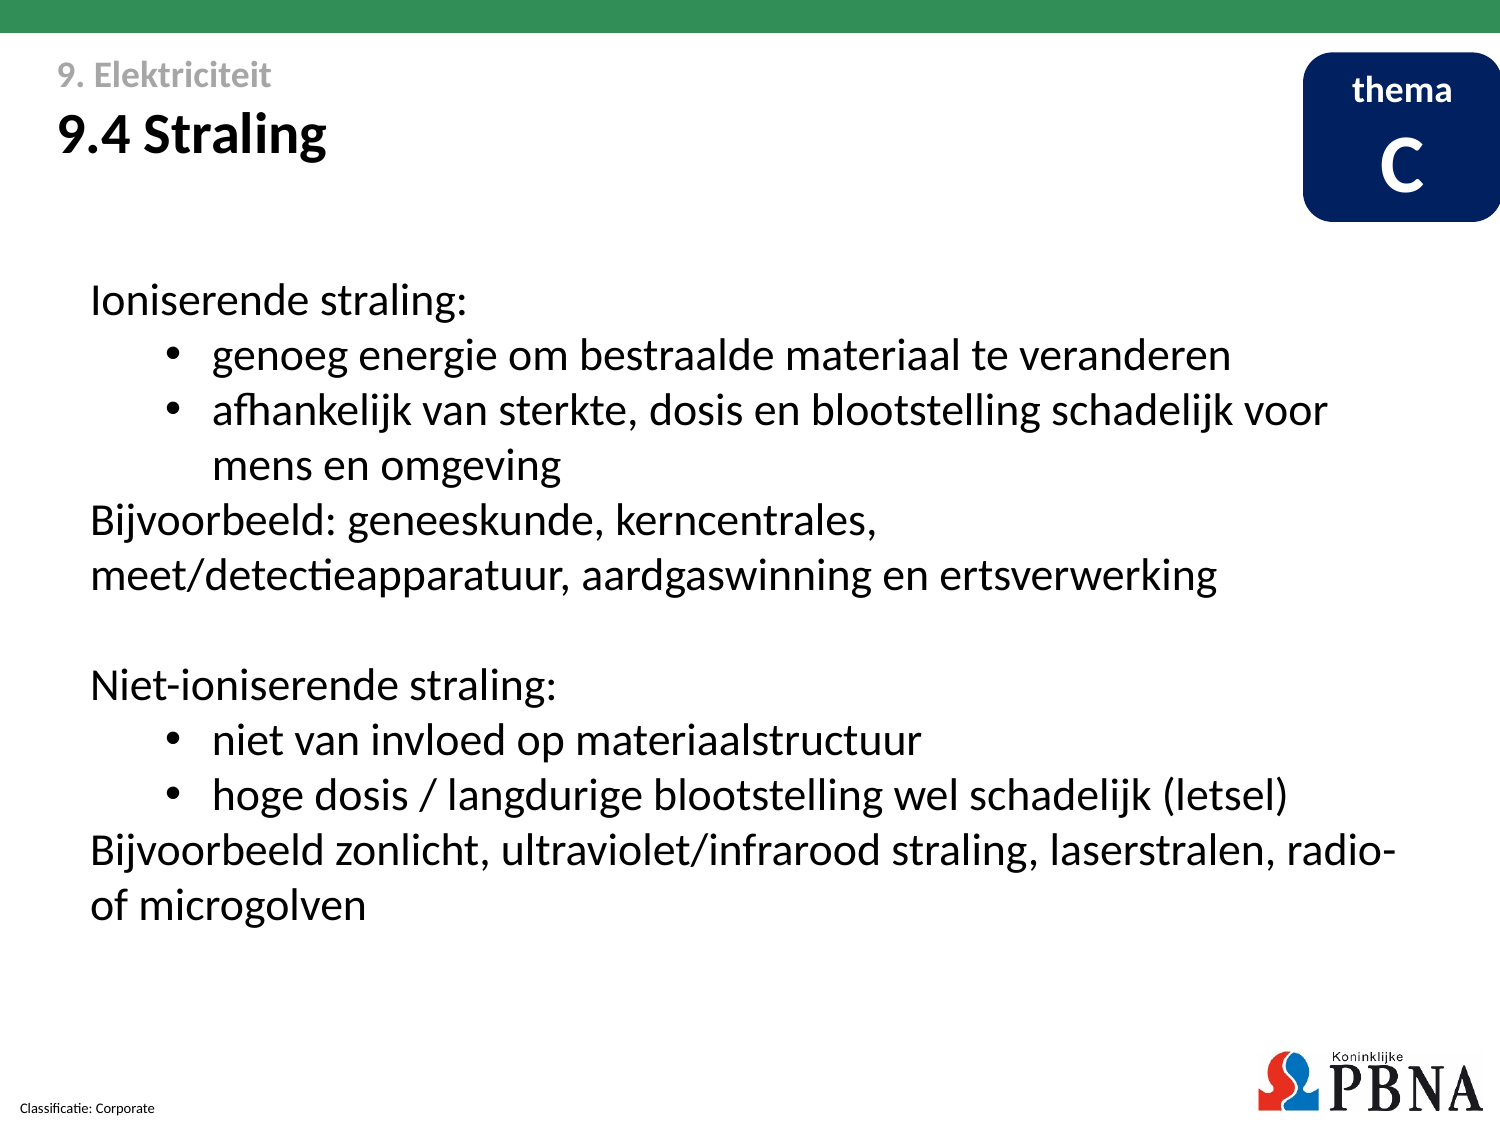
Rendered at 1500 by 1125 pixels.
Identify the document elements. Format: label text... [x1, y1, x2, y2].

title 9. Elektriciteit 9.4 Straling [41, 42, 1392, 218]
text_box [0, 0, 1500, 33]
text_box thema C [1303, 52, 1500, 222]
list Ioniserende straling: genoeg energie om bestraalde materiaal te veranderen afhankelijk van sterkte, dosis en blootstelling schadelijk voor mens en omgeving Bijvoorbeeld: geneeskunde, kerncentrales, meet/detectieapparatuur, aardgaswinning en ertsverwerking Niet-ioniserende straling: niet van invloed op materiaalstructuur hoge dosis / langdurige blootstelling wel schadelijk (letsel) Bijvoorbeeld zonlicht, ultraviolet/infrarood straling, laserstralen, radio- of microgolven [75, 262, 1425, 1005]
picture [1257, 1051, 1483, 1112]
